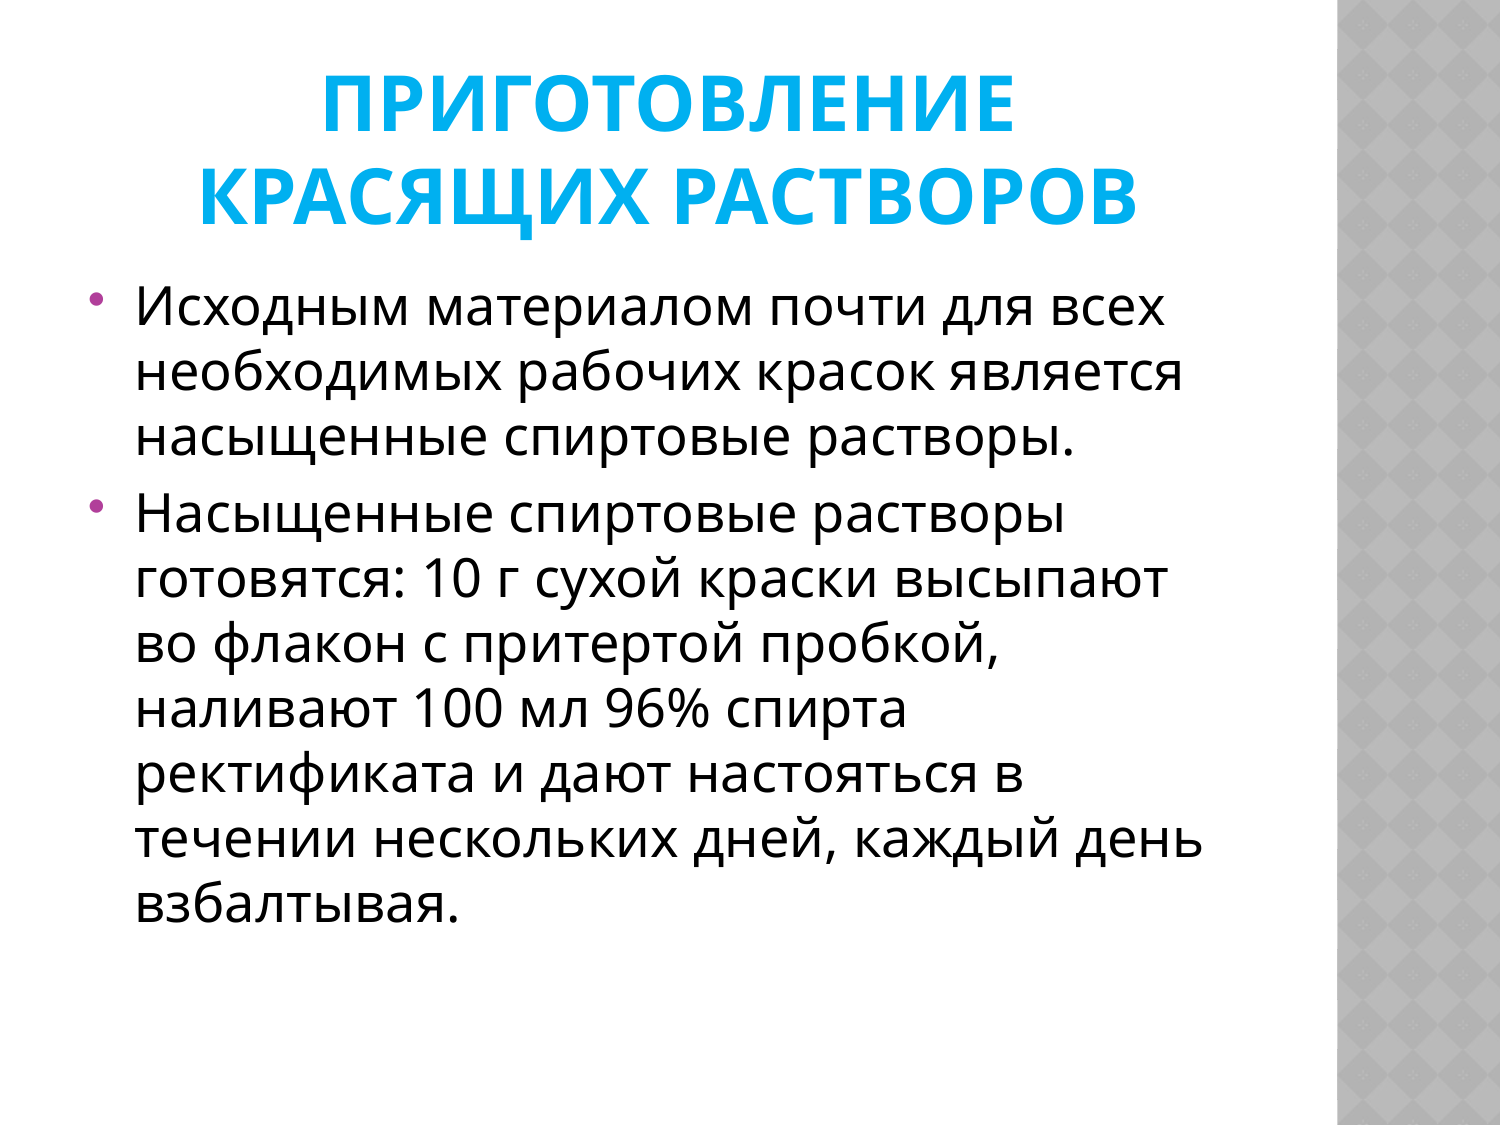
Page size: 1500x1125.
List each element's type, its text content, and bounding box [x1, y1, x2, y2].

list Исходным материалом почти для всех необходимых рабочих красок является насыщенные спиртовые растворы. Насыщенные спиртовые растворы готовятся: 10 г сухой краски высыпают во флакон с притертой пробкой, наливают 100 мл 96% спирта ректификата и дают настояться в течении нескольких дней, каждый день взбалтывая. [75, 264, 1263, 1059]
title Приготовление красящих растворов [75, 52, 1263, 240]
